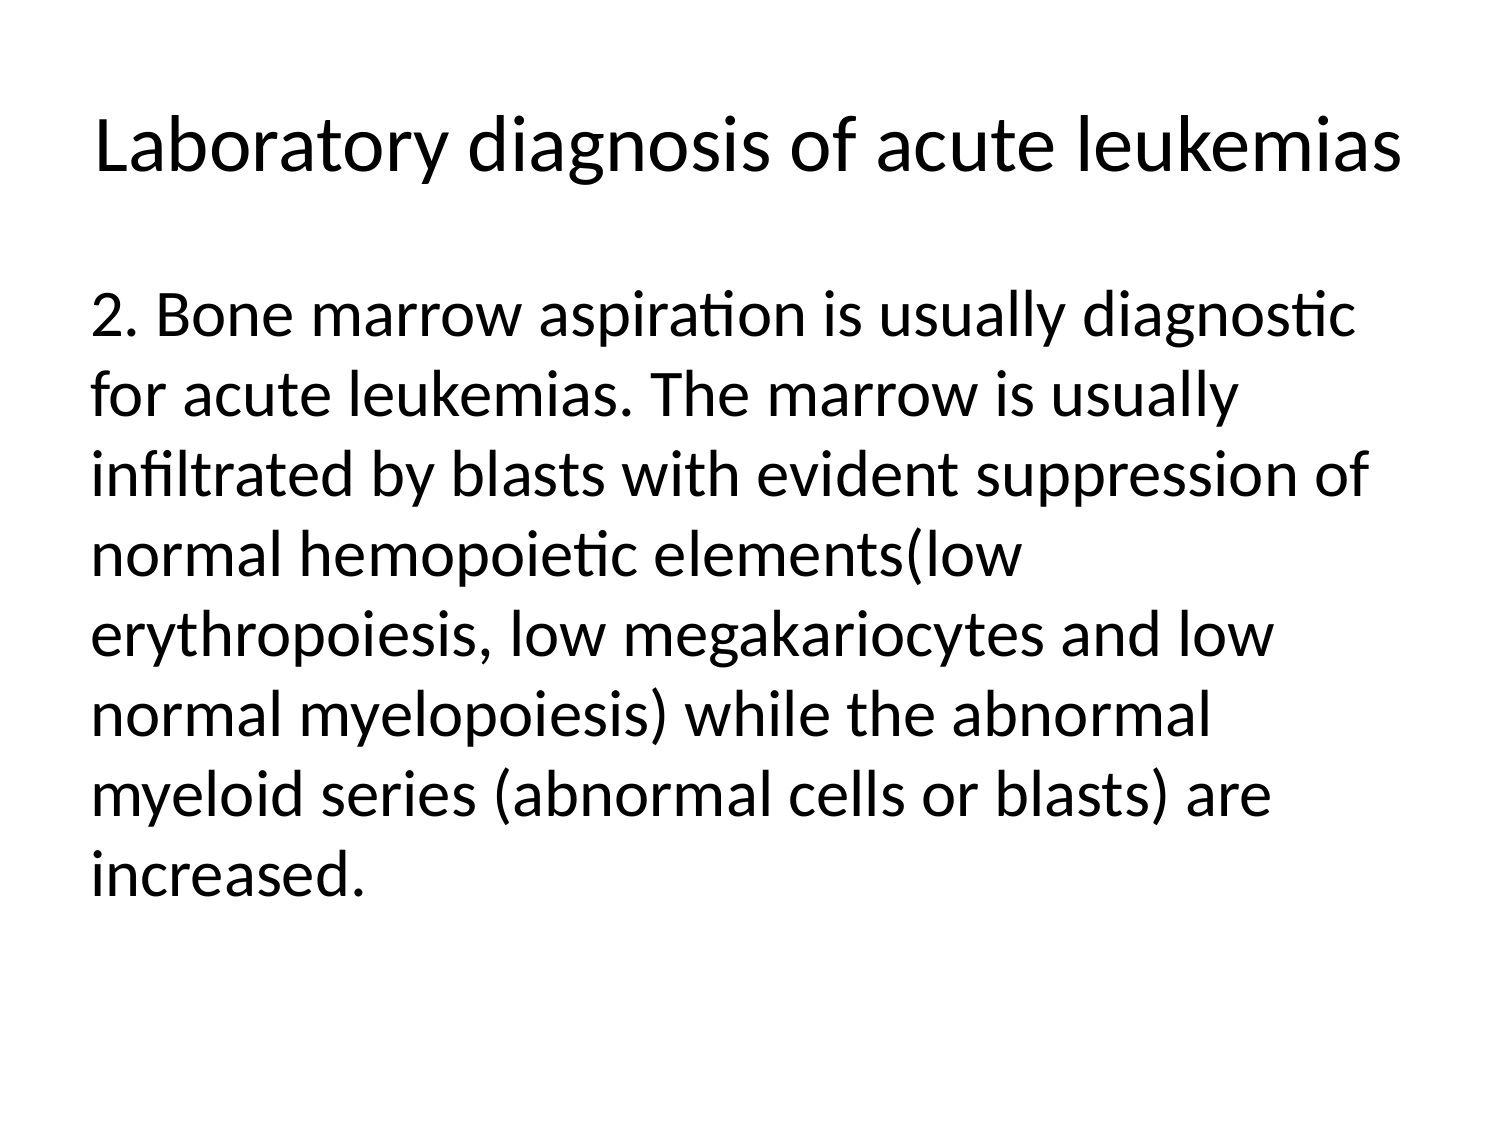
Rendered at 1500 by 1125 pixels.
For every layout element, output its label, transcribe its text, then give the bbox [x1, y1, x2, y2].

title Laboratory diagnosis of acute leukemias [75, 45, 1425, 233]
list 2. Bone marrow aspiration is usually diagnostic for acute leukemias. The marrow is usually infiltrated by blasts with evident suppression of normal hemopoietic elements(low erythropoiesis, low megakariocytes and low normal myelopoiesis) while the abnormal myeloid series (abnormal cells or blasts) are increased. [75, 262, 1425, 1005]
